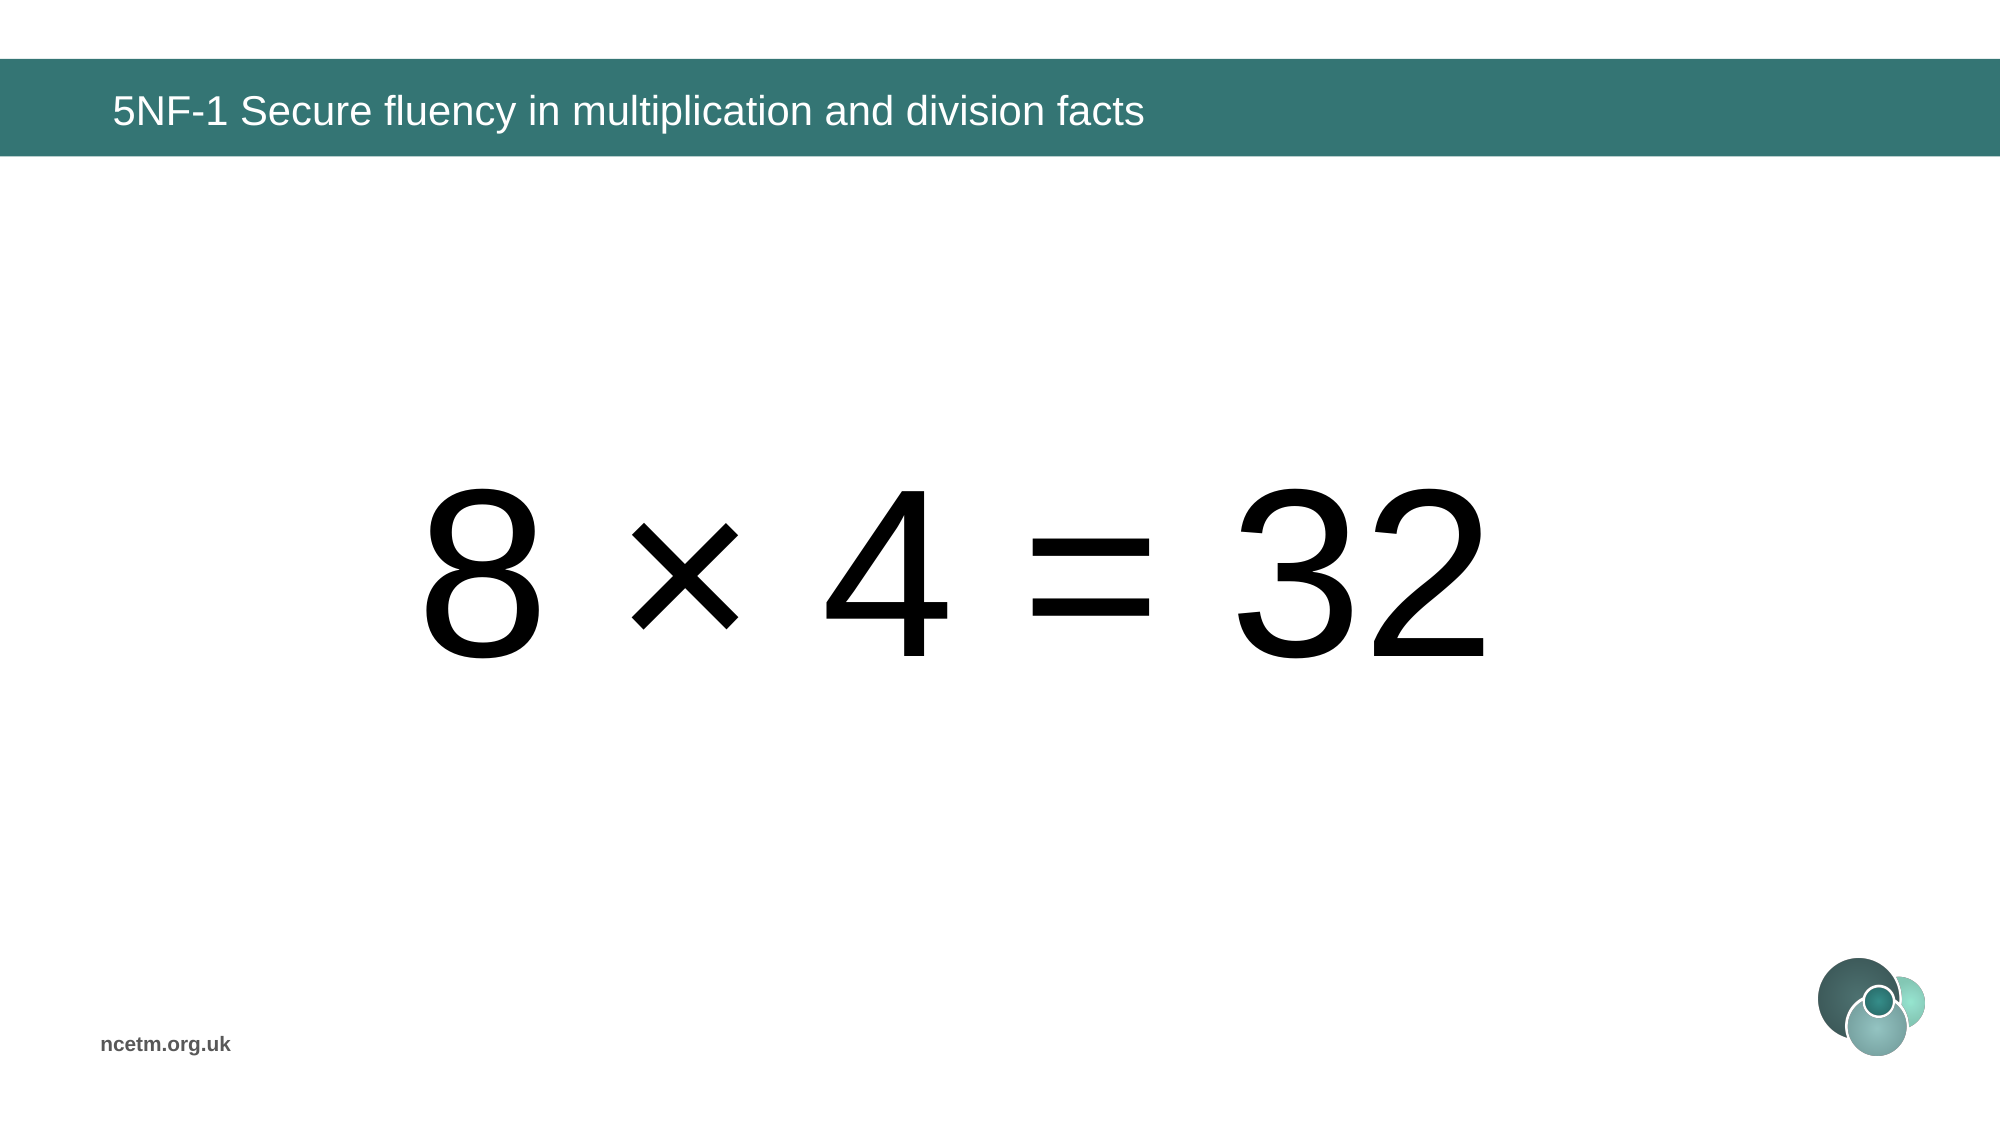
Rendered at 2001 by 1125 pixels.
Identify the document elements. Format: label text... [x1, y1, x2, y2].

title 5NF-1 Secure fluency in multiplication and division facts [97, 76, 1945, 147]
text_box 32 [1214, 409, 1511, 712]
picture [1818, 958, 1925, 1056]
text_box 8 × 4 = [401, 409, 1214, 712]
